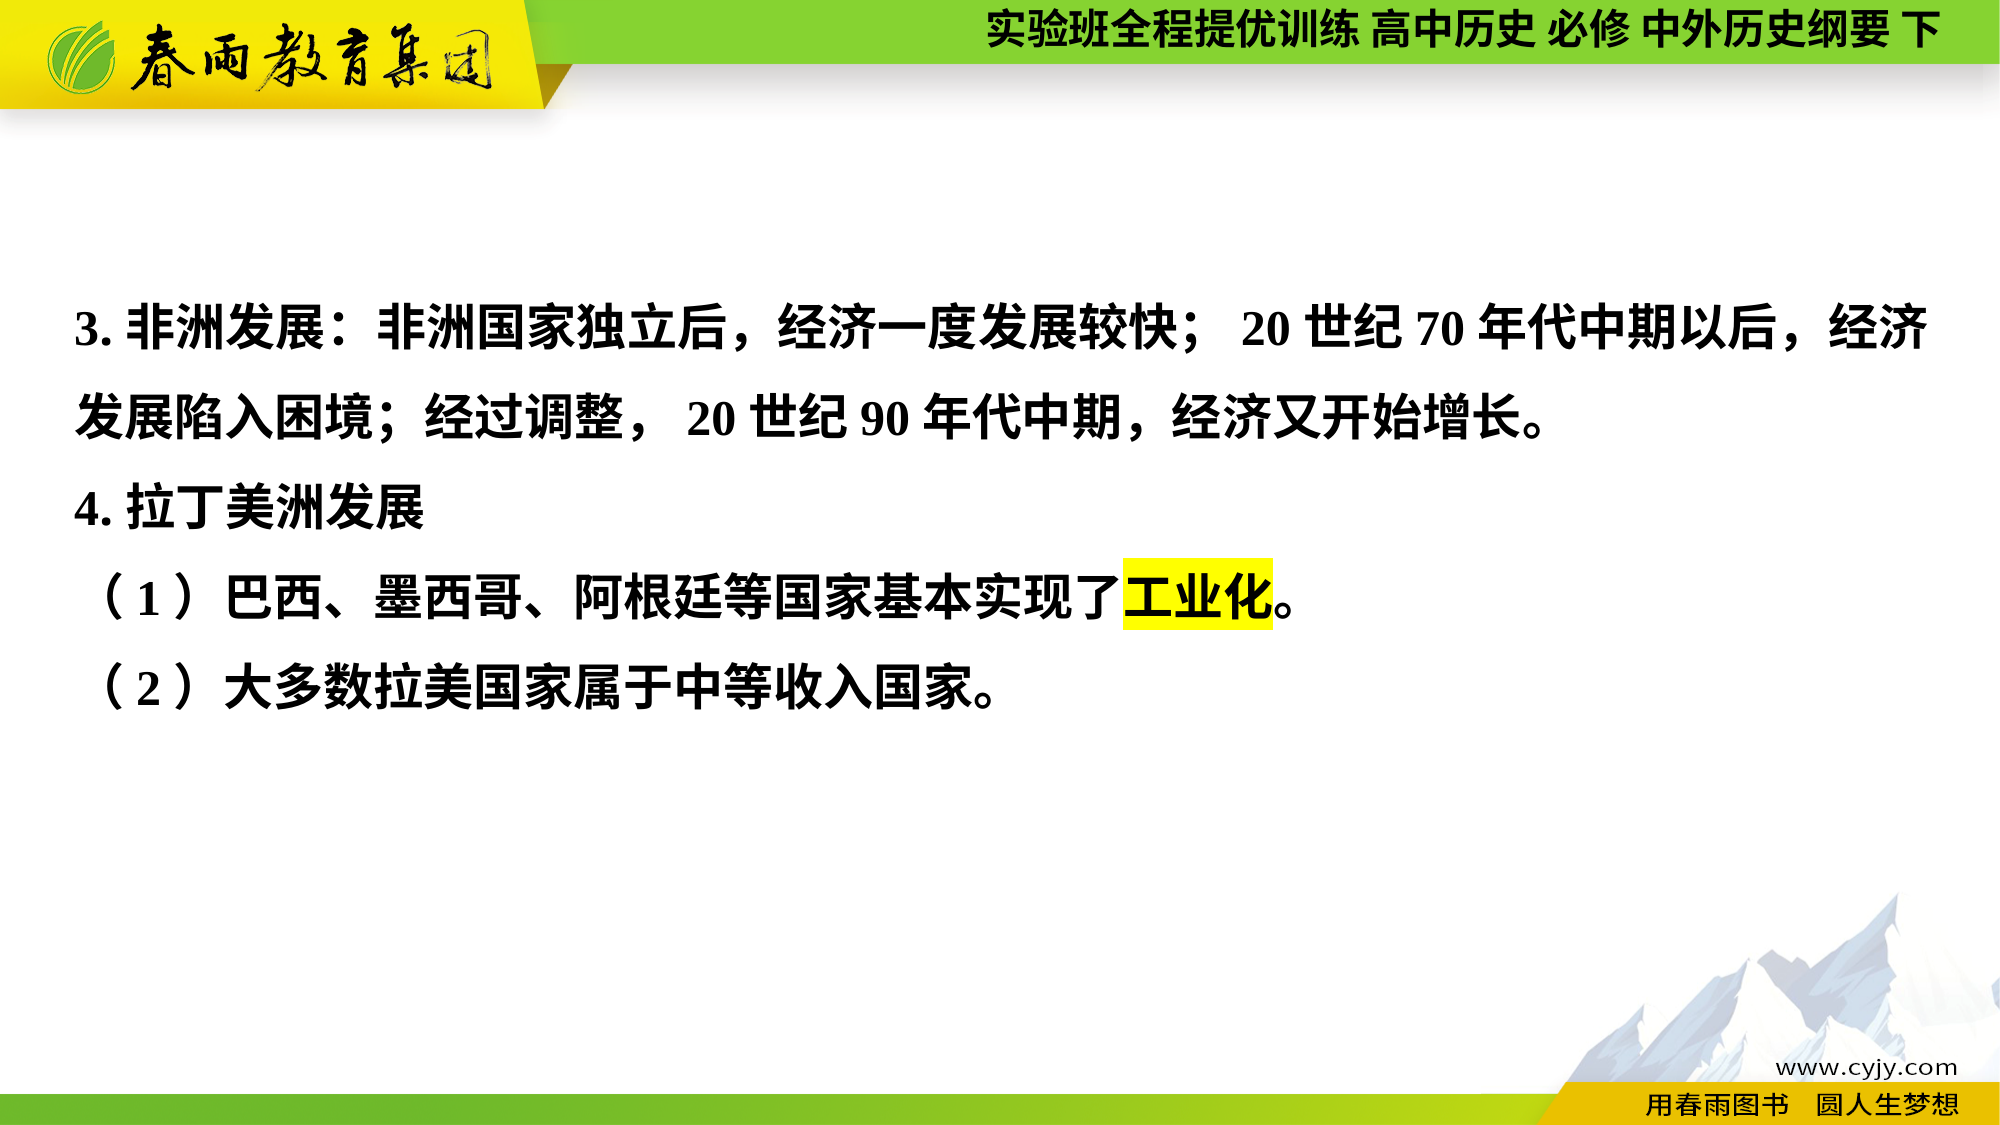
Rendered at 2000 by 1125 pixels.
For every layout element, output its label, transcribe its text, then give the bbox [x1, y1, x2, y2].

picture [0, 0, 2000, 1125]
list 3.非洲发展：非洲国家独立后，经济一度发展较快；20世纪70年代中期以后，经济发展陷入困境；经过调整，20世纪90年代中期，经济又开始增长。 4.拉丁美洲发展 （1）巴西、墨西哥、阿根廷等国家基本实现了工业化。 （2）大多数拉美国家属于中等收入国家。 [59, 258, 1944, 716]
